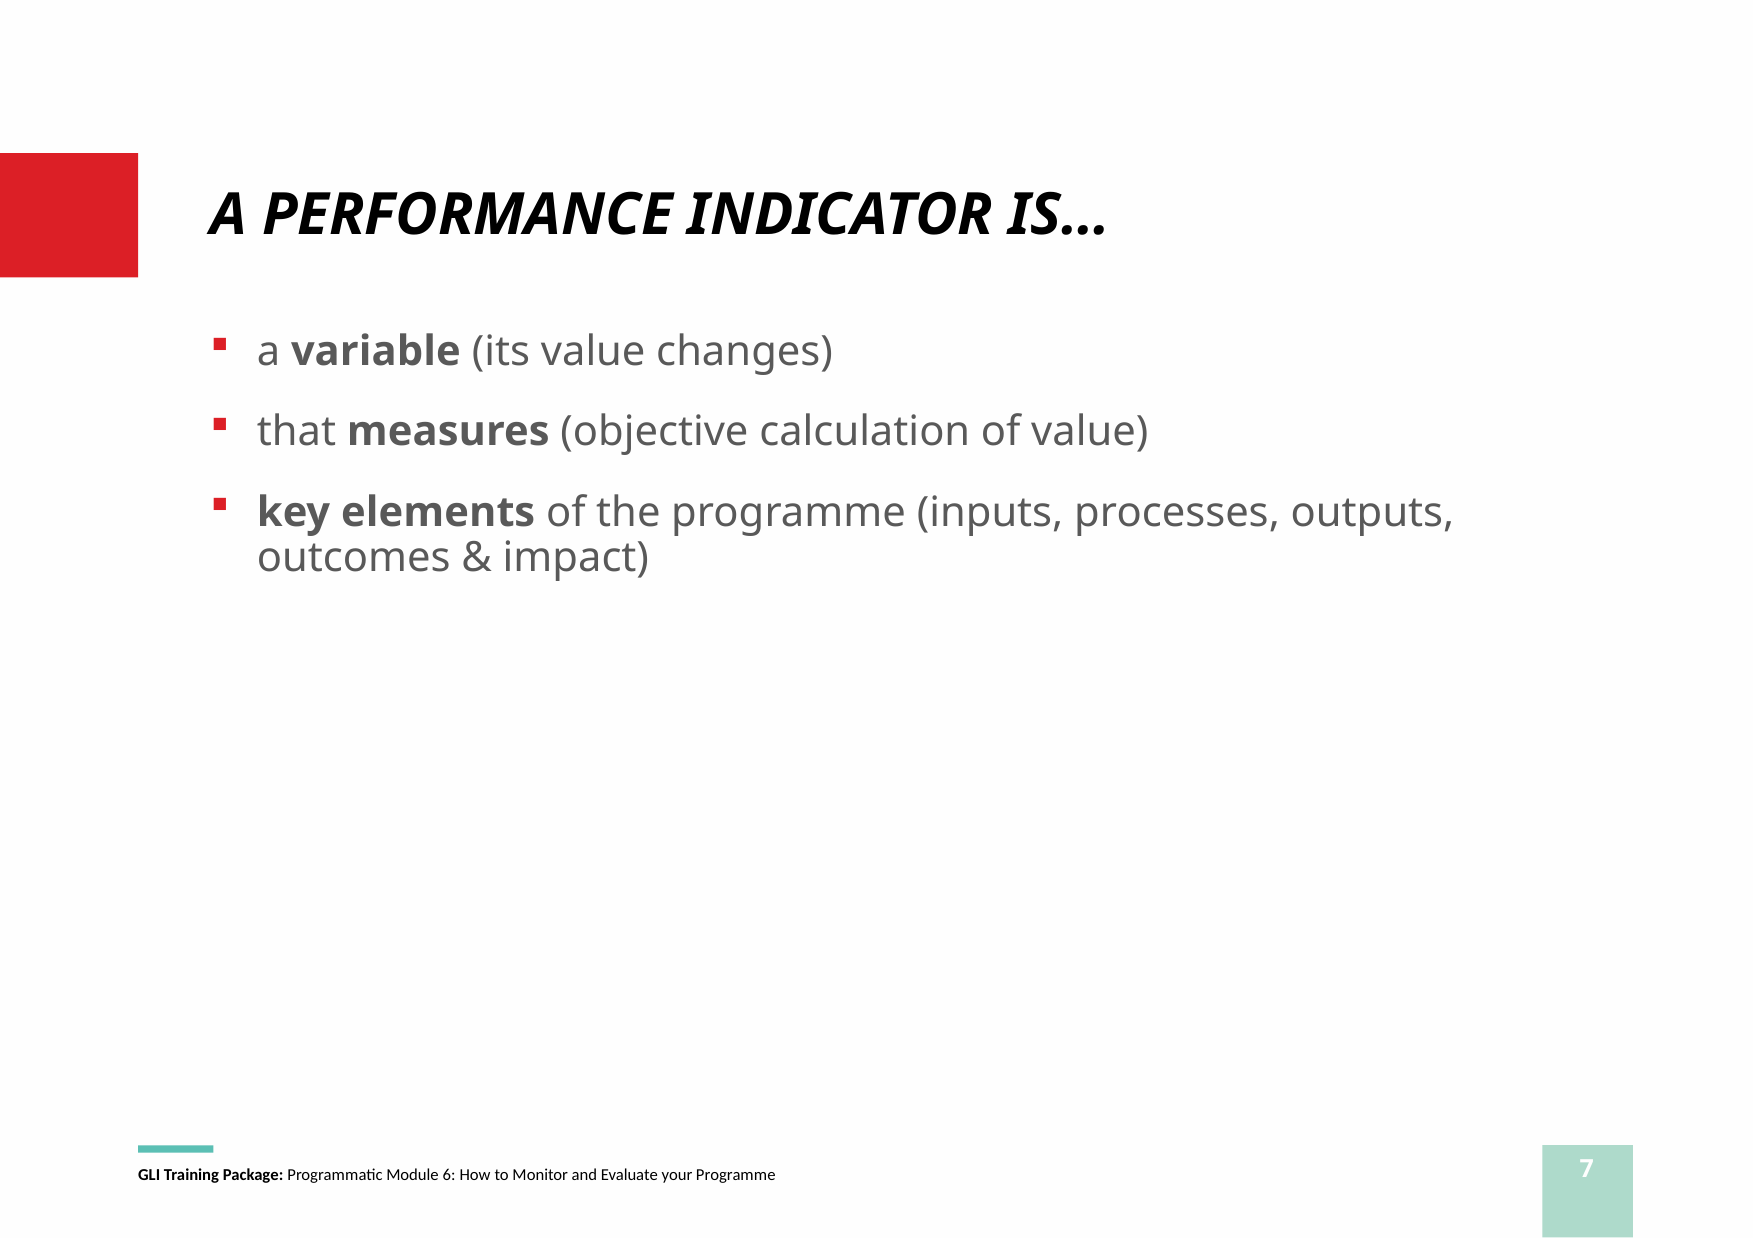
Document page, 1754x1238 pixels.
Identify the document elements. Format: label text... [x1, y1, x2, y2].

title A PERFORMANCE INDICATOR IS… [210, 153, 1543, 278]
list a variable (its value changes) that measures (objective calculation of value) key elements of the programme (inputs, processes, outputs, outcomes & impact) [210, 329, 1543, 1085]
